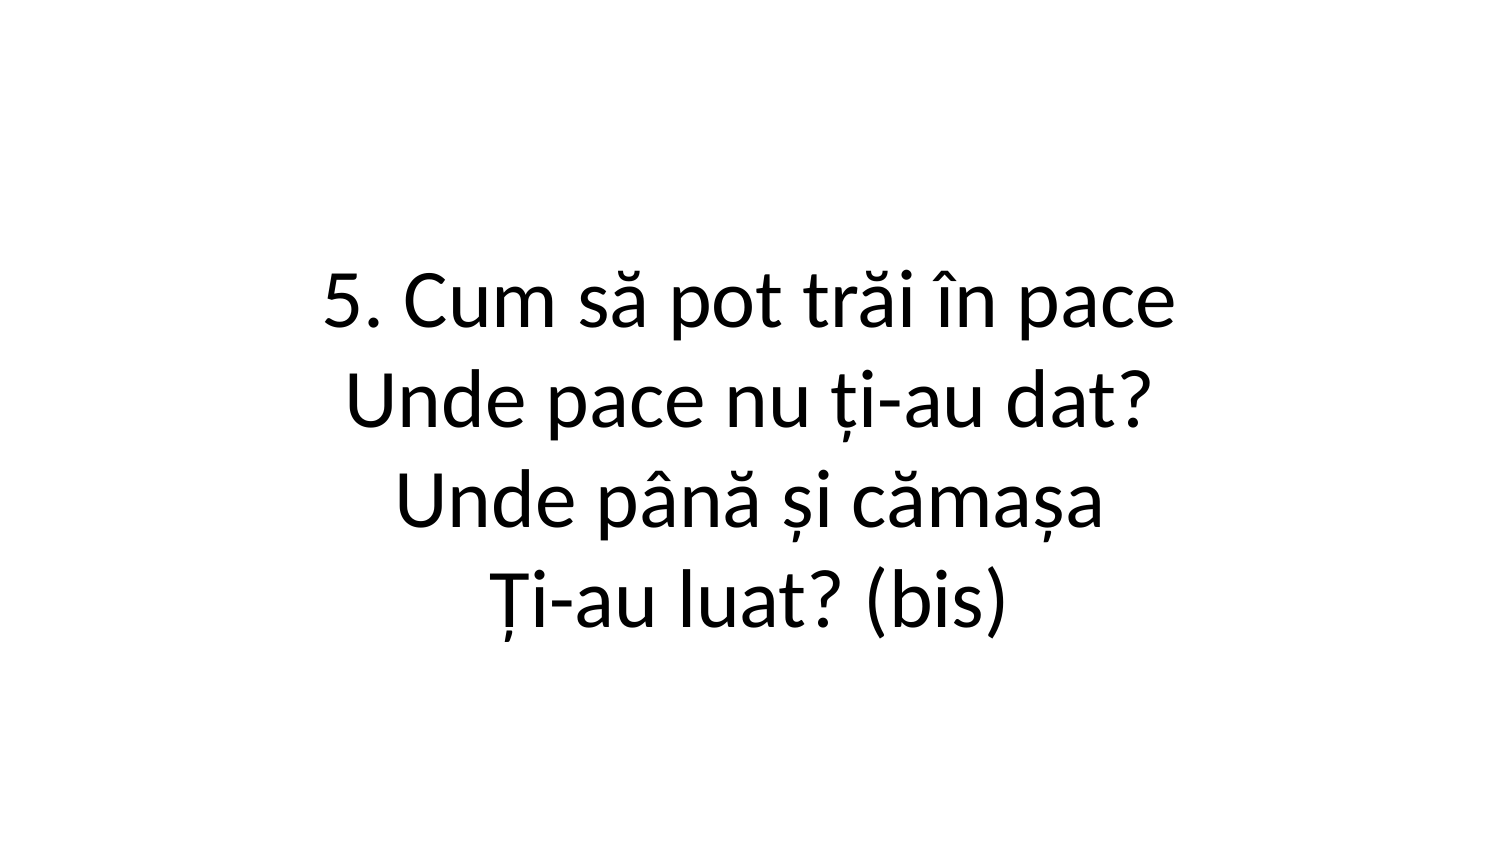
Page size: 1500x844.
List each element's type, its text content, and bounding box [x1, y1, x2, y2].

text_box 5. Cum să pot trăi în pace Unde pace nu ți-au dat? Unde până și cămașa Ți-au luat? (bis) [306, 192, 1193, 652]
